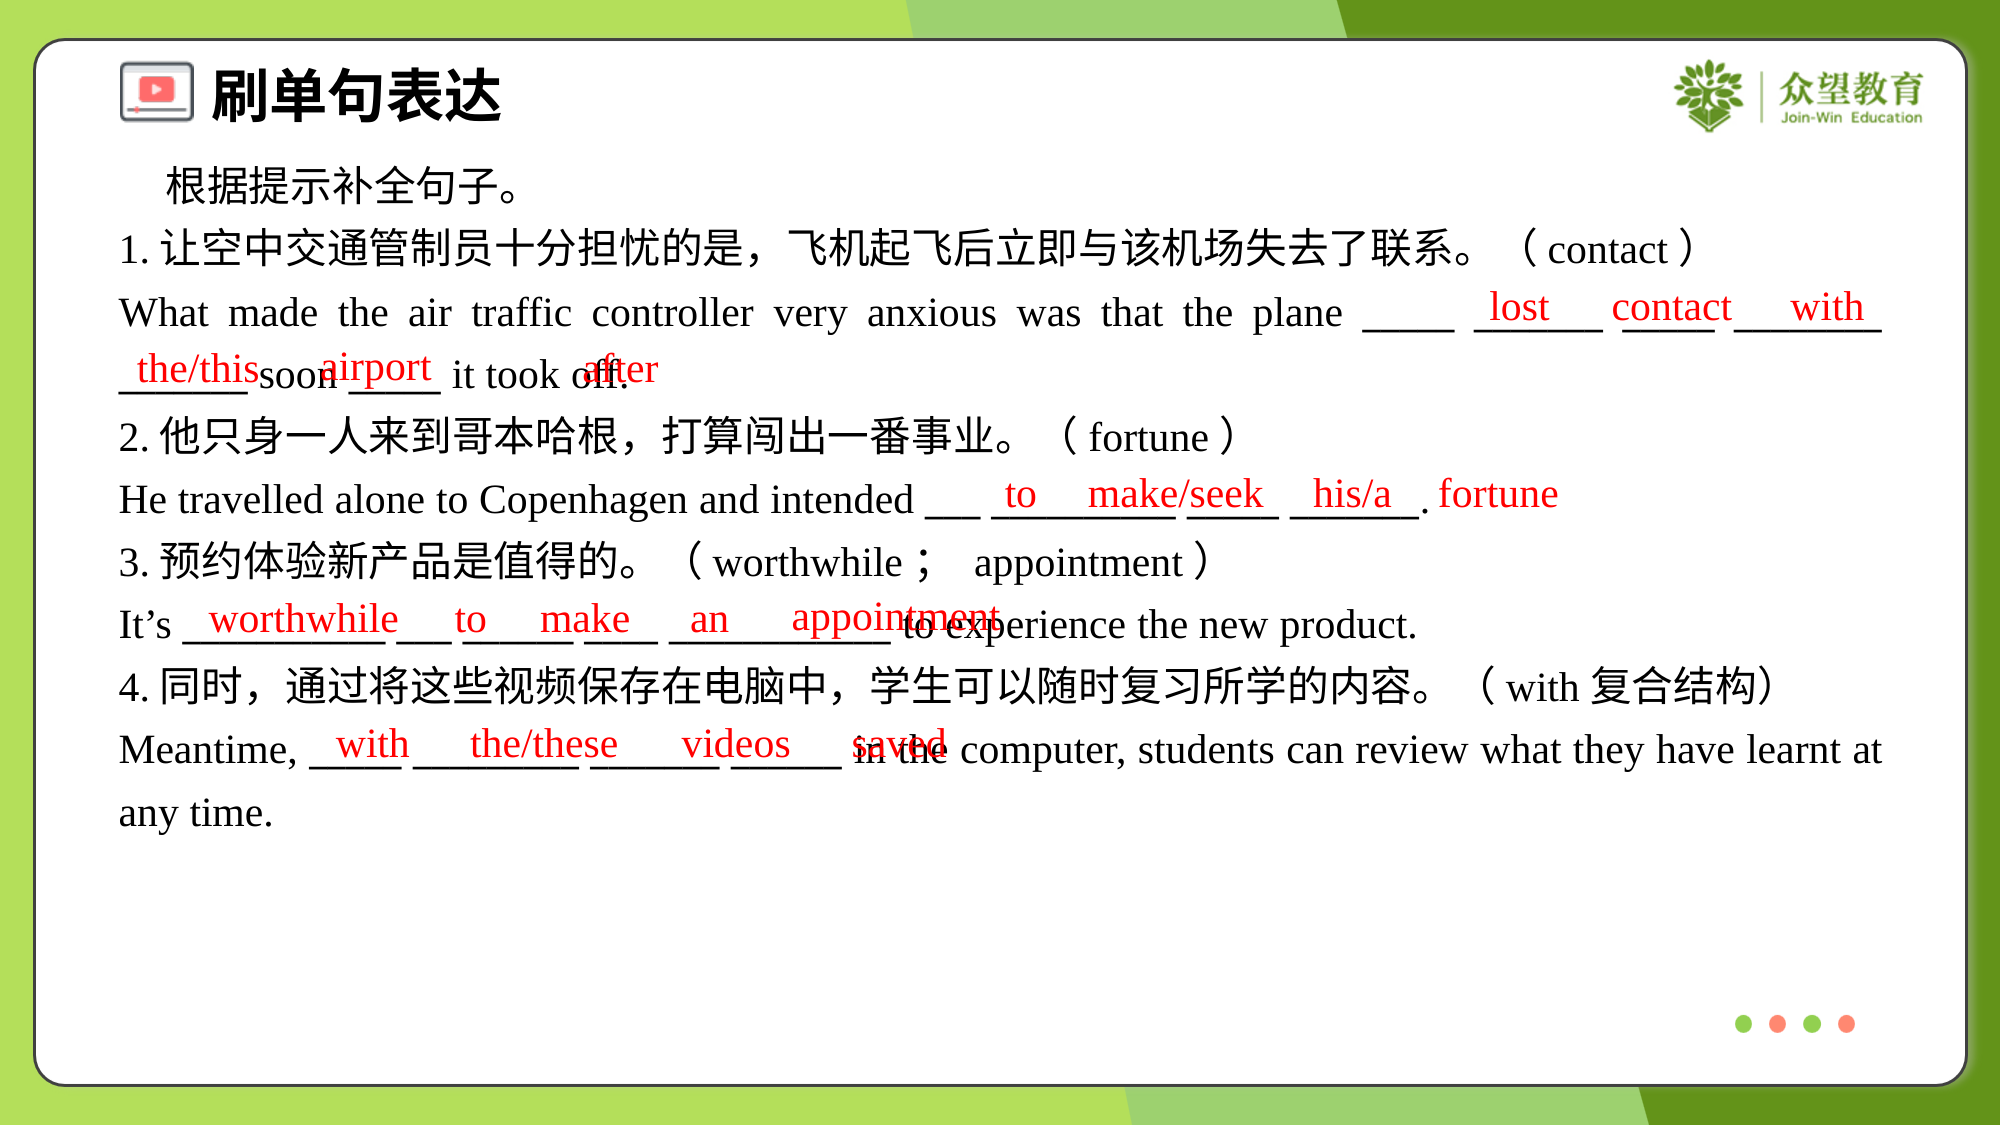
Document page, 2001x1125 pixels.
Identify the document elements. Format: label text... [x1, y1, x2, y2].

text_box videos [677, 703, 796, 761]
text_box contact [1607, 265, 1737, 324]
text_box airport [315, 326, 436, 384]
text_box after [577, 328, 664, 386]
text_box with [1785, 265, 1870, 324]
text_box make/seek [1083, 453, 1269, 511]
text_box 根据提示补全句子。 [118, 146, 1883, 204]
text_box with [331, 703, 415, 761]
text_box the/these [465, 703, 623, 761]
text_box to [450, 578, 492, 636]
text_box 1.让空中交通管制员十分担忧的是，飞机起飞后立即与该机场失去了联系。（contact） What made the air traffic controller very anxious was that the plane _____ _______ _____ ________ _______ soon _____ it took off. [118, 209, 1883, 392]
text_box fortune [1433, 453, 1563, 511]
text_box his/a [1308, 453, 1397, 511]
text_box to [1000, 453, 1042, 511]
picture [0, 0, 2000, 1125]
text_box worthwhile [204, 578, 404, 636]
text_box appointment [787, 576, 1005, 634]
text_box saved [847, 703, 952, 761]
text_box 4.同时，通过将这些视频保存在电脑中，学生可以随时复习所学的内容。（with复合结构） Meantime, _____ _________ _______ ______ in the computer, students can review what they have learnt at any time. [118, 647, 1883, 830]
text_box make [535, 578, 635, 636]
text_box an [685, 578, 735, 636]
text_box 2.他只身一人来到哥本哈根，打算闯出一番事业。（fortune） He travelled alone to Copenhagen and intended ___ __________ _____ _______. 3.预约体验新产品是值得的。（worthwhile； appointment） It’s ___________ ___ ______ ____ ____________ to experience the new product. [118, 397, 1883, 642]
text_box lost [1484, 265, 1555, 324]
text_box the/this [132, 328, 265, 386]
